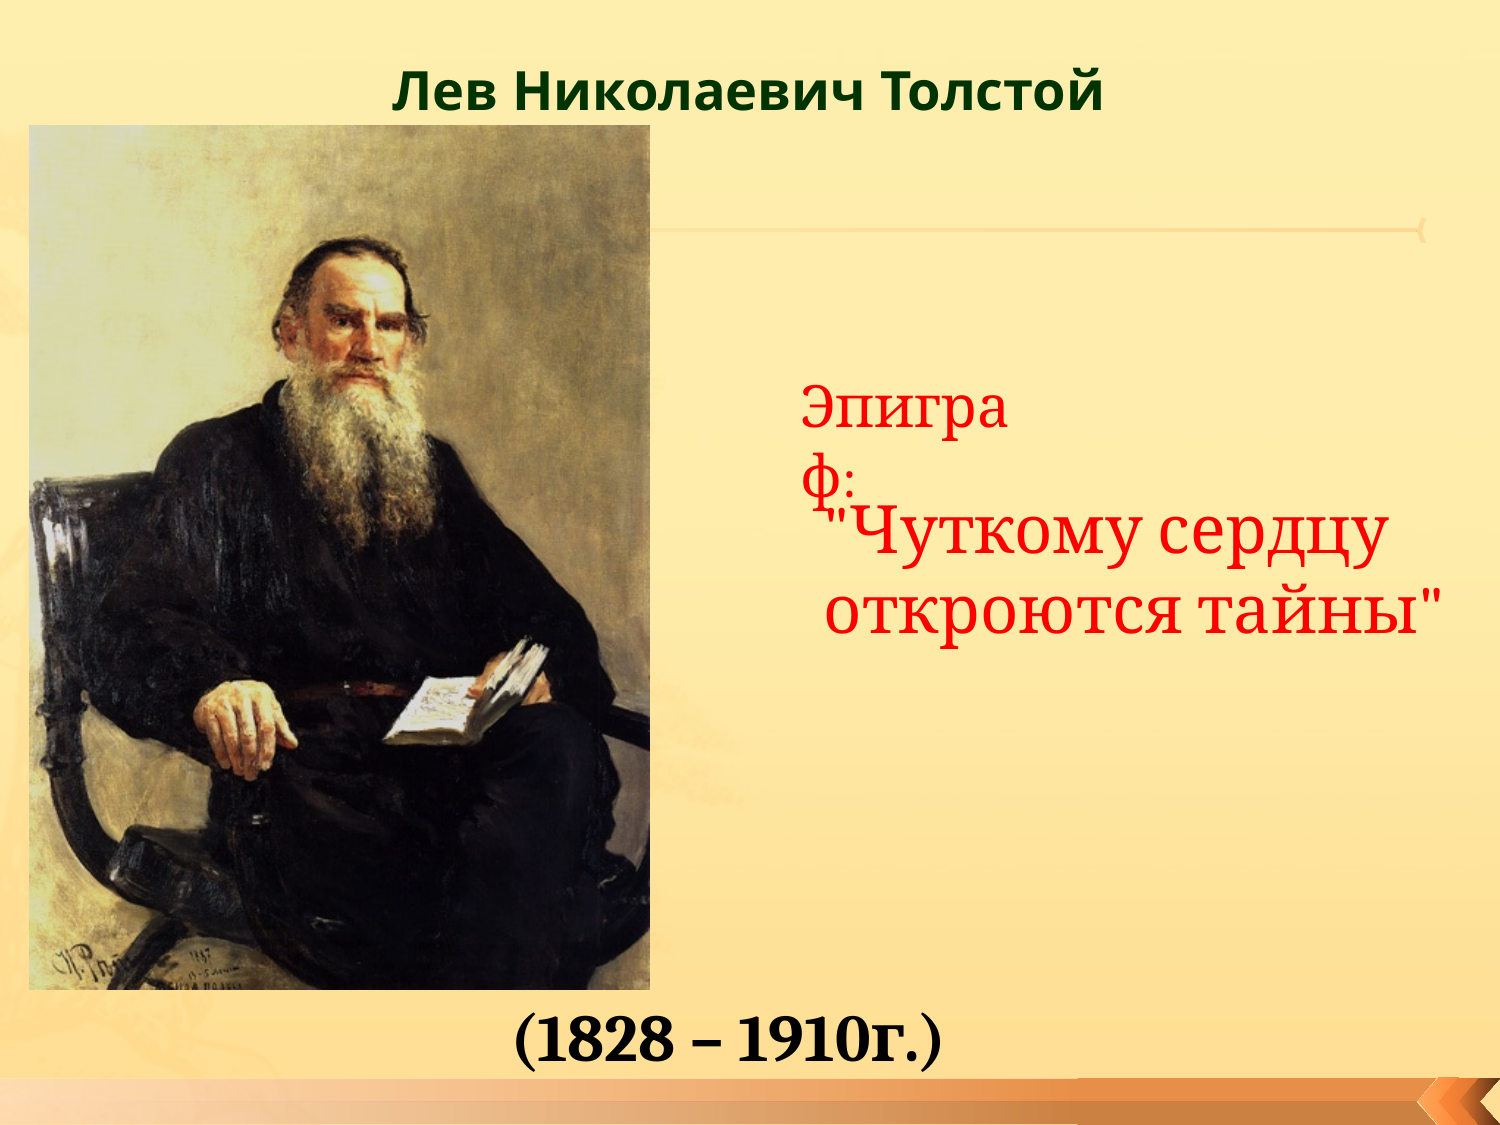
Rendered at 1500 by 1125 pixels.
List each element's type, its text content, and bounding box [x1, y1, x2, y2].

list (1828 – 1910г.) [480, 987, 1020, 1095]
text_box "Чуткому сердцу откроются тайны" [809, 479, 1471, 655]
picture [28, 124, 650, 991]
title Лев Николаевич Толстой [75, 45, 1424, 208]
text_box Эпиграф: [785, 361, 1061, 517]
